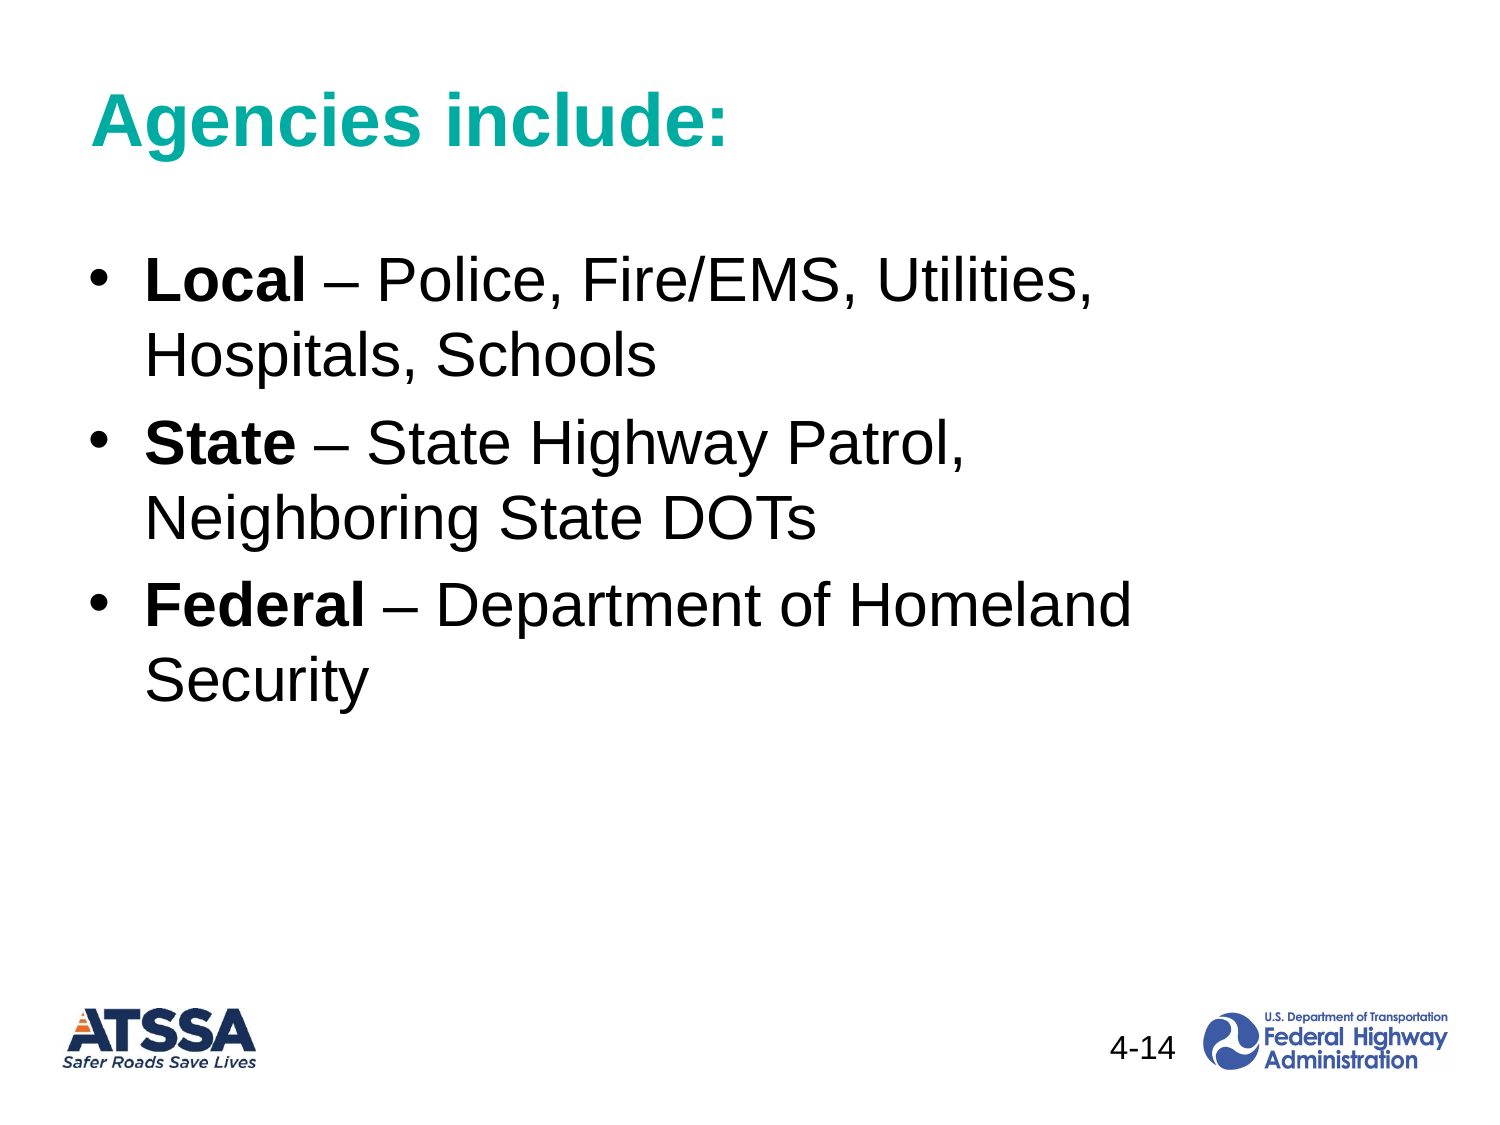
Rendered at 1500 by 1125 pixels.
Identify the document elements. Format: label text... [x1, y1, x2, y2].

picture [62, 1008, 256, 1068]
list Local – Police, Fire/EMS, Utilities, Hospitals, Schools State – State Highway Patrol, Neighboring State DOTs Federal – Department of Homeland Security [73, 231, 1326, 848]
title Agencies include: [75, 62, 1425, 171]
picture [1200, 1008, 1450, 1072]
